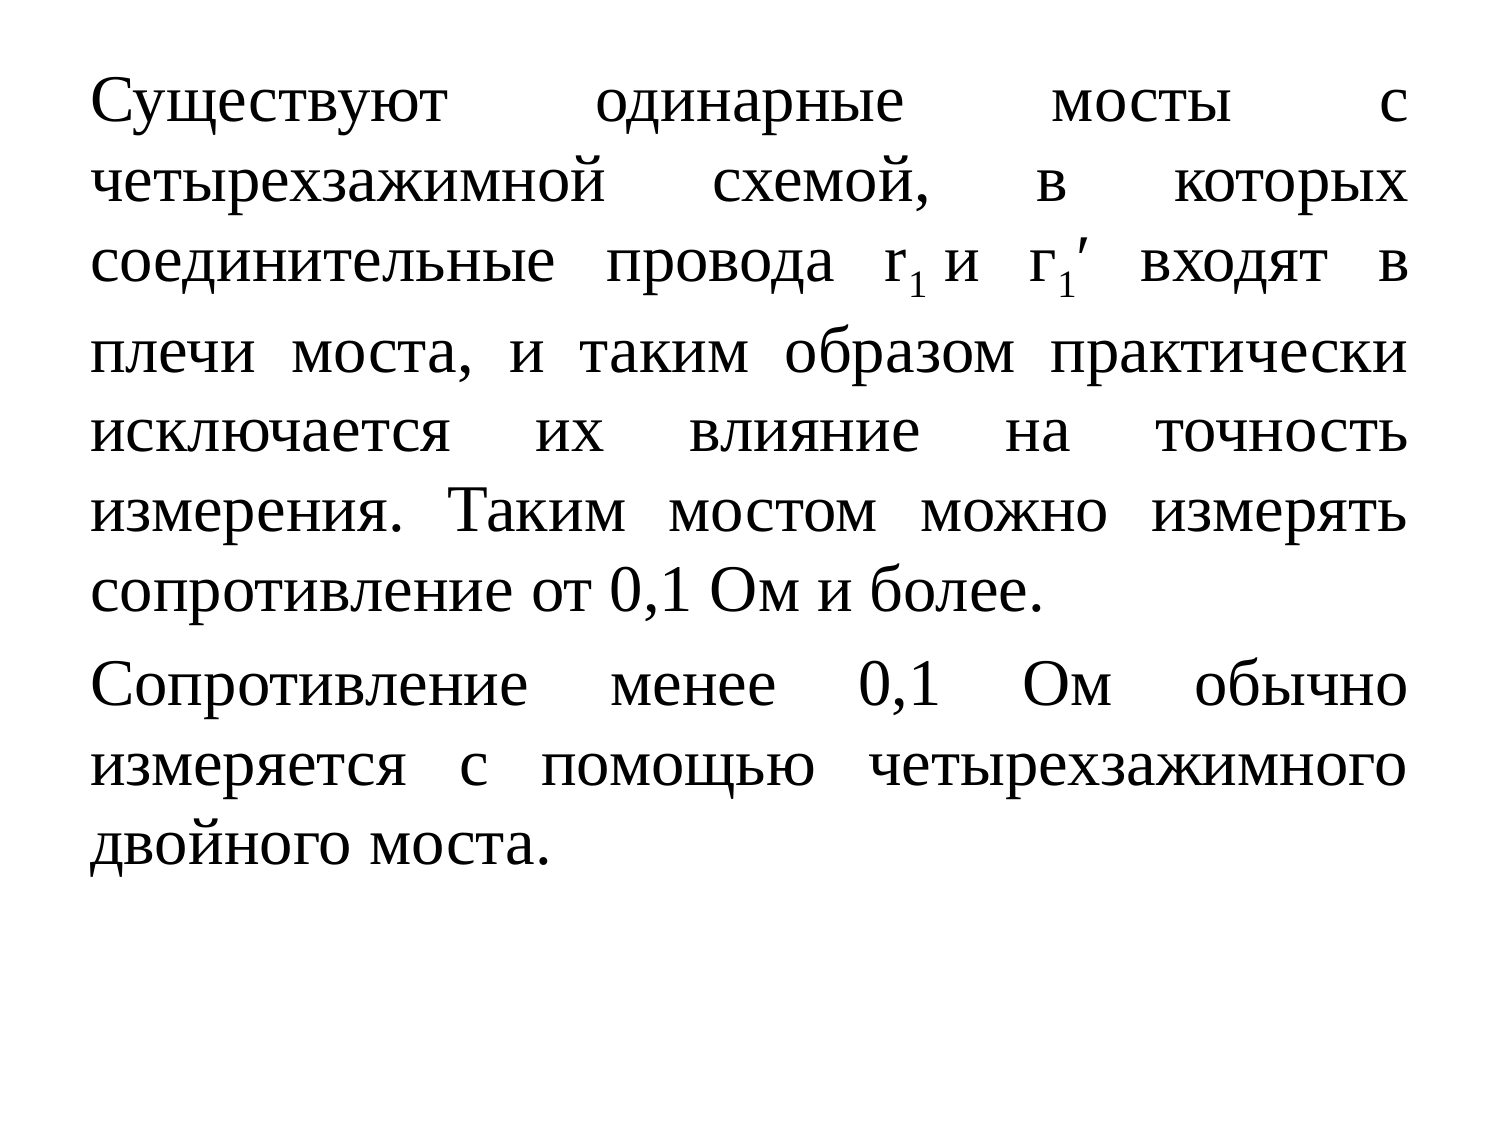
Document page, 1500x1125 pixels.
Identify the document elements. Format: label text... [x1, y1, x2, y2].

list Существуют одинарные мосты с четырехзажимной схемой, в которых соединительные провода r1 и г1′ входят в плечи моста, и таким образом практически исключается их влияние на точность измерения. Таким мостом можно измерять сопротивление от 0,1 Ом и более. Сопротивление менее 0,1 Ом обычно измеряется с помощью четырехзажимного двойного моста. [75, 46, 1425, 1005]
